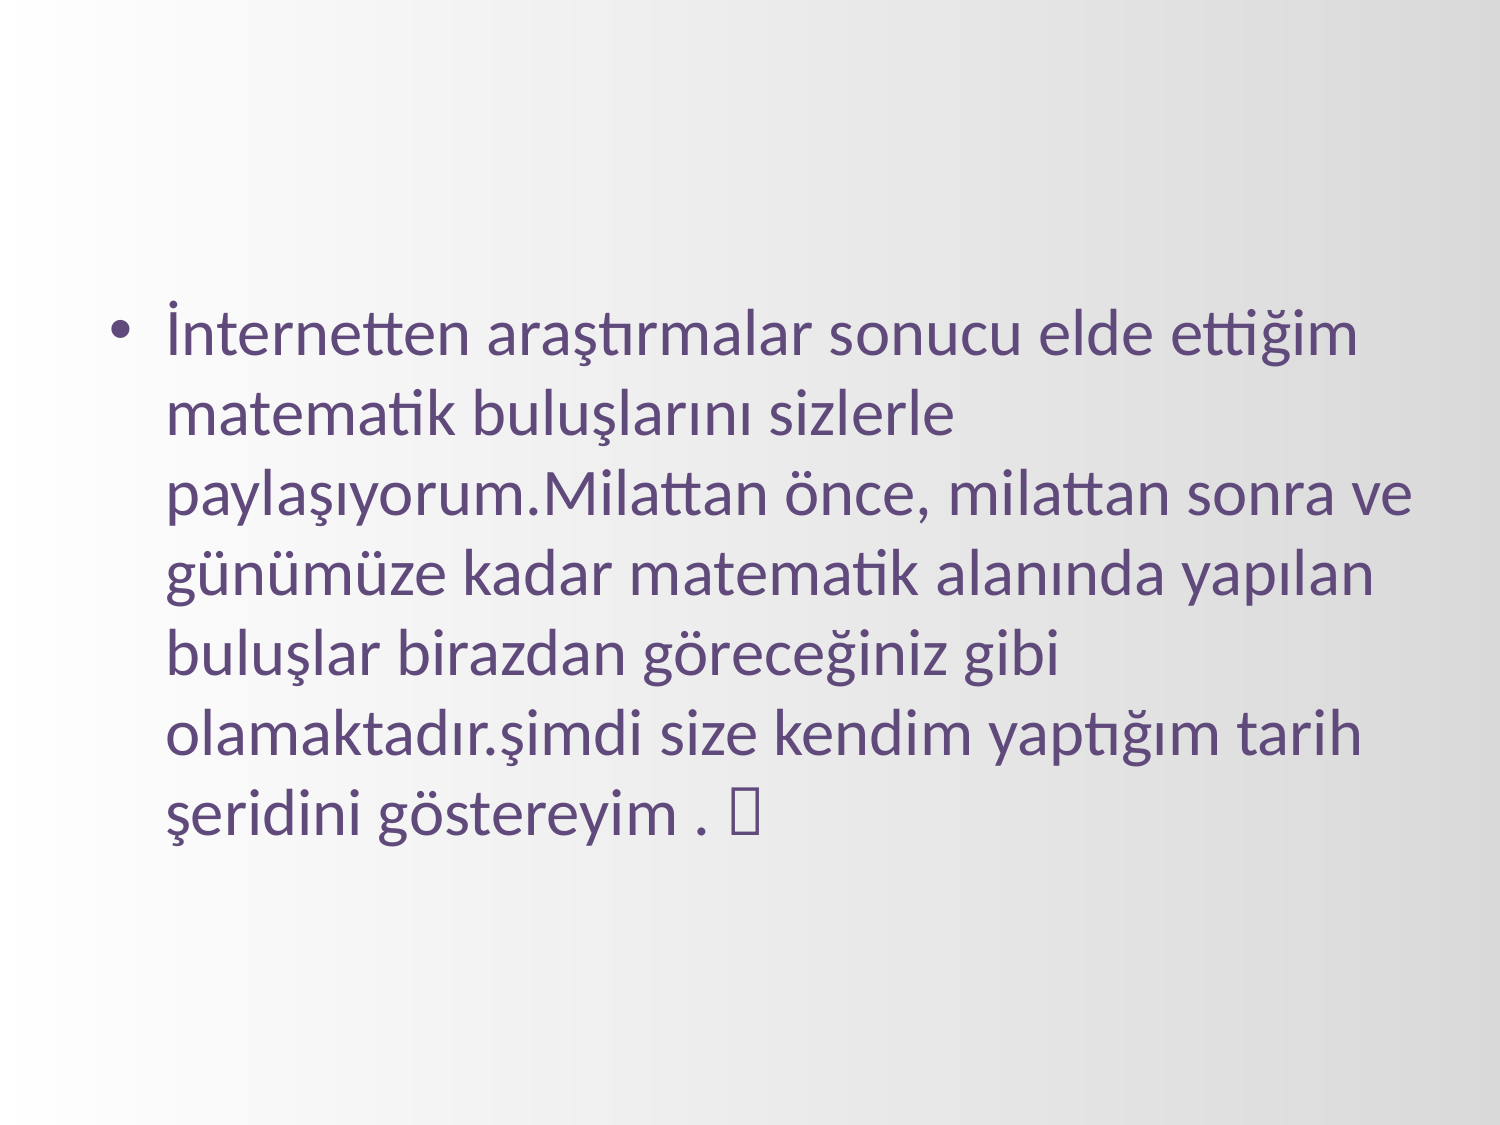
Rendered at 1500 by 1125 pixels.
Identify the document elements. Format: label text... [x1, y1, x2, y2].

list İnternetten araştırmalar sonucu elde ettiğim matematik buluşlarını sizlerle paylaşıyorum.Milattan önce, milattan sonra ve günümüze kadar matematik alanında yapılan buluşlar birazdan göreceğiniz gibi olamaktadır.şimdi size kendim yaptığım tarih şeridini göstereyim .  [93, 281, 1444, 1024]
